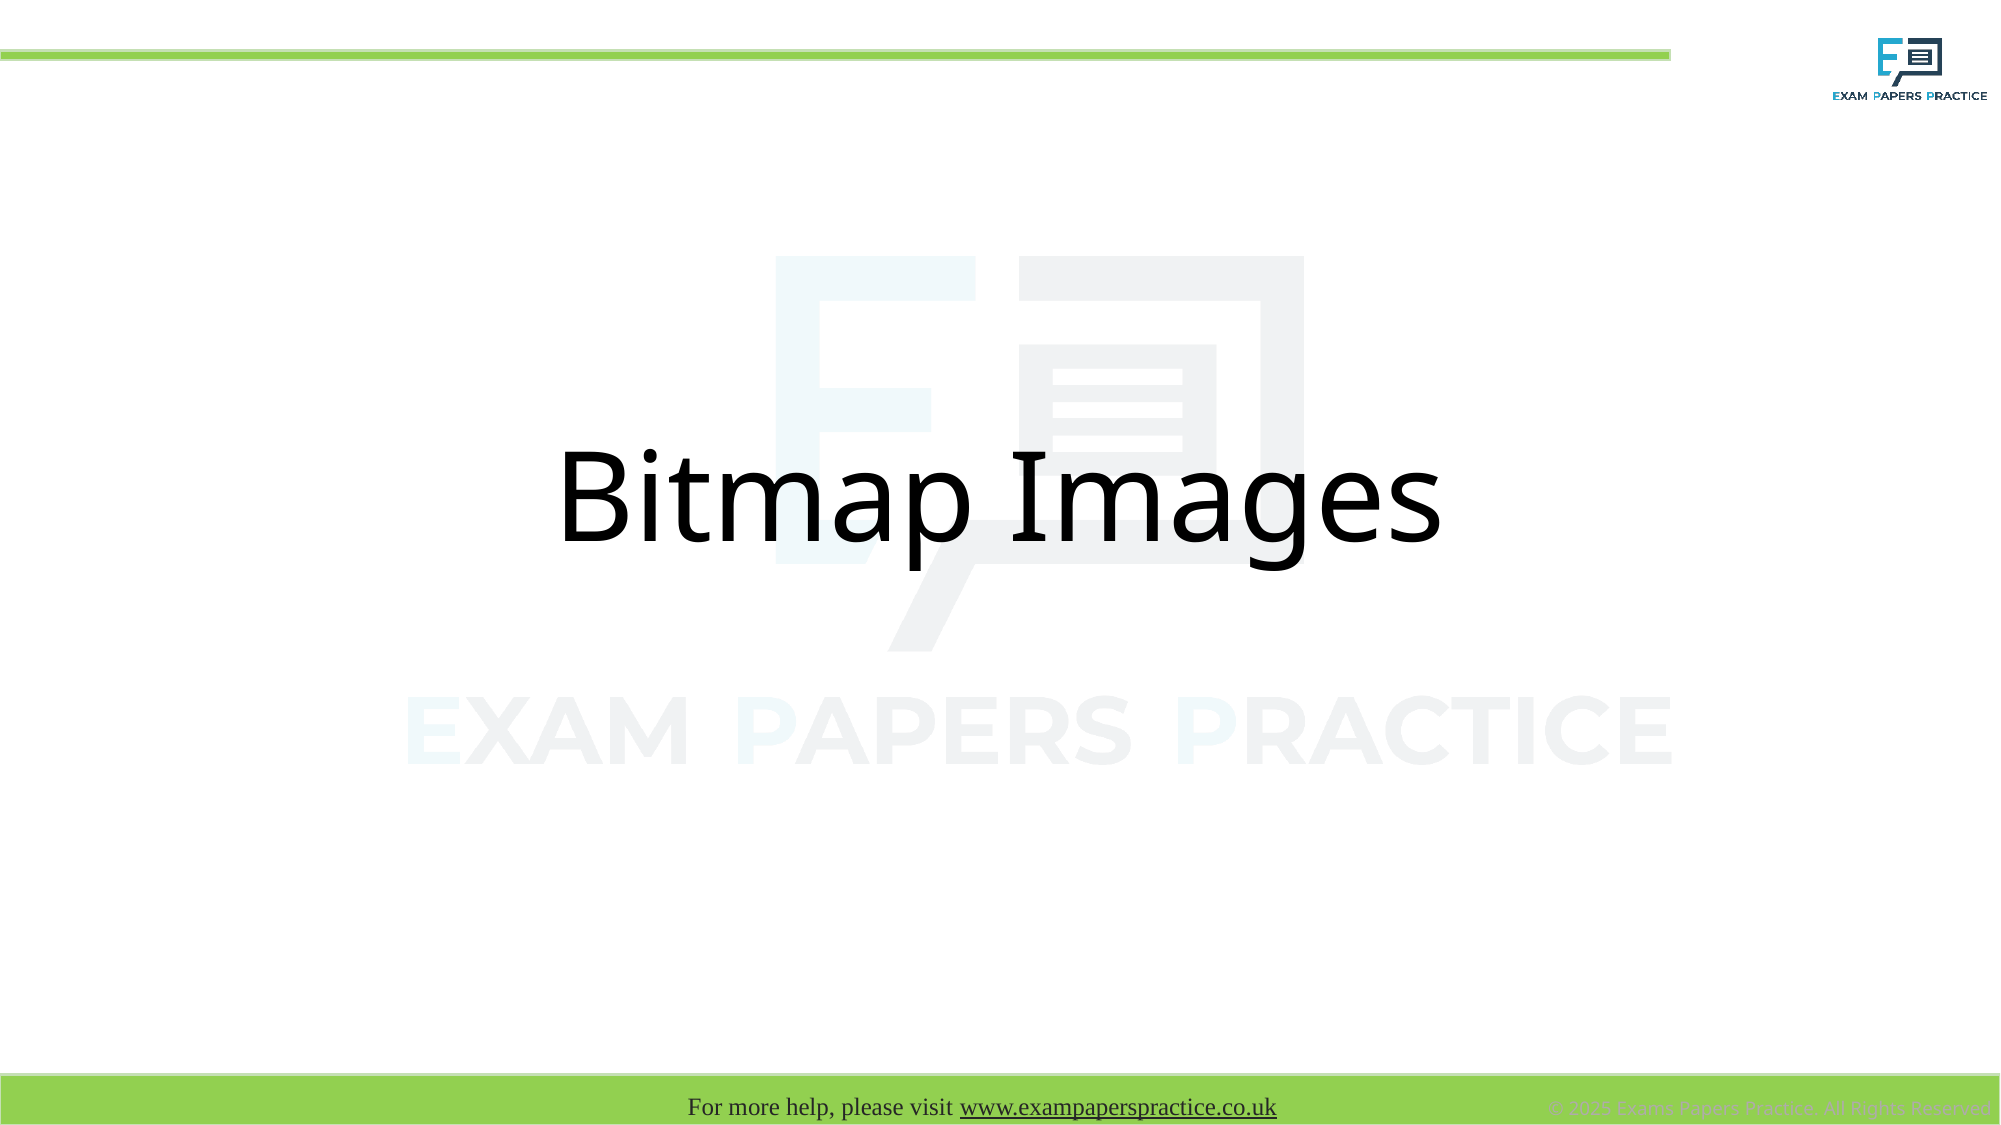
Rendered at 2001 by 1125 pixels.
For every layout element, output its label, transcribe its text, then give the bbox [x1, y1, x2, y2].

title Bitmap Images [249, 184, 1750, 576]
